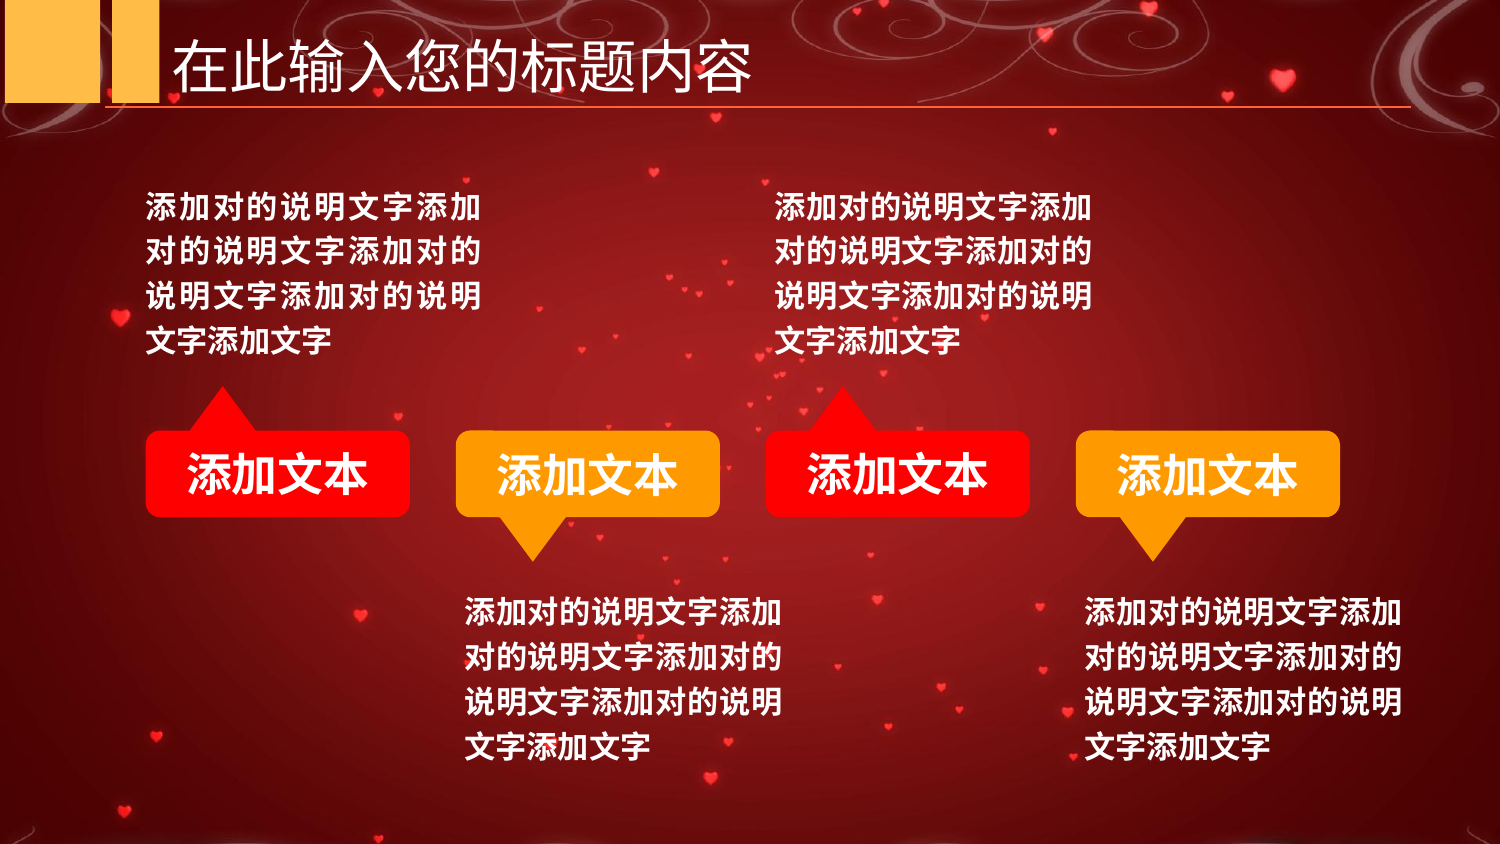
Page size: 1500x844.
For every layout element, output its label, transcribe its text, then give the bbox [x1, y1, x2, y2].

text_box 添加对的说明文字添加对的说明文字添加对的说明文字添加对的说明文字添加文字 [455, 561, 792, 788]
text_box 添加对的说明文字添加对的说明文字添加对的说明文字添加对的说明文字添加文字 [136, 162, 491, 376]
text_box 添加对的说明文字添加对的说明文字添加对的说明文字添加对的说明文字添加文字 [765, 162, 1102, 376]
text_box 添加文本 [453, 428, 723, 561]
text_box 添加文本 [143, 383, 412, 520]
text_box 添加文本 [1073, 428, 1343, 561]
text_box 添加文本 [763, 383, 1033, 520]
text_box 添加对的说明文字添加对的说明文字添加对的说明文字添加对的说明文字添加文字 [1075, 561, 1412, 788]
picture [0, 0, 1500, 844]
text_box 在此输入您的标题内容 [156, 22, 793, 108]
